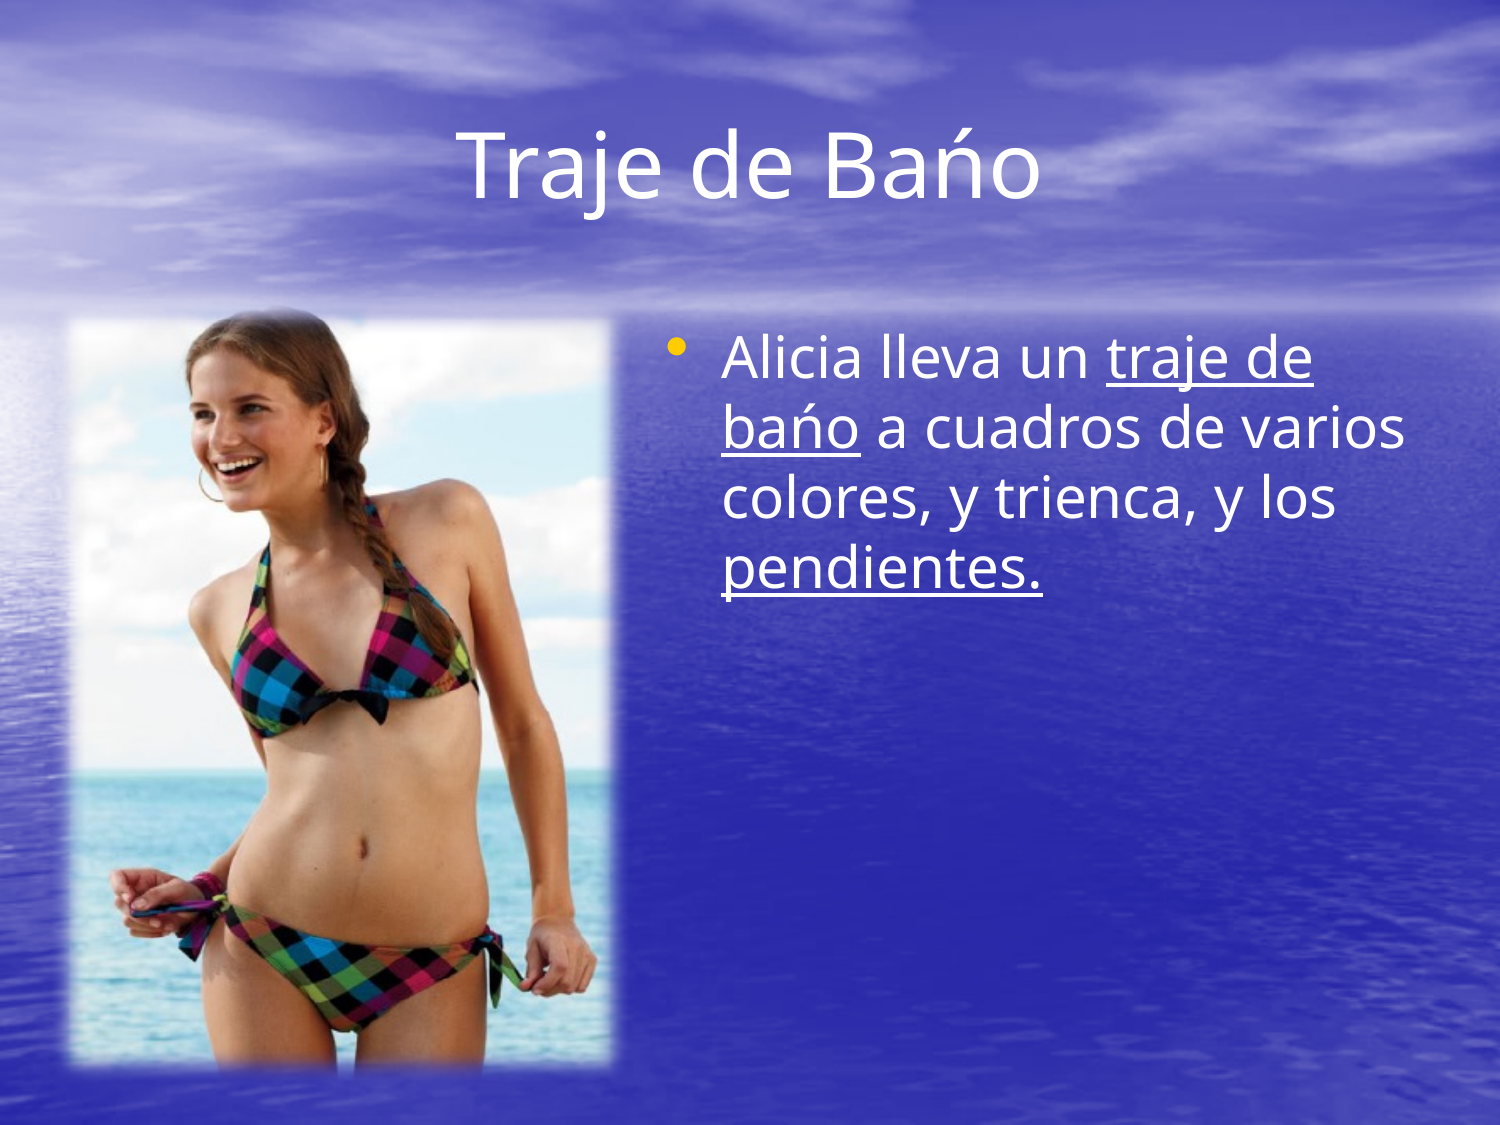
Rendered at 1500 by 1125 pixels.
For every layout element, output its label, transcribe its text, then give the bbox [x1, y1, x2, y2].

list Alicia lleva un traje de bańo a cuadros de varios colores, y trienca, y los pendientes. [649, 312, 1426, 1026]
title Traje de Bańo [74, 47, 1426, 276]
picture [49, 299, 630, 1082]
